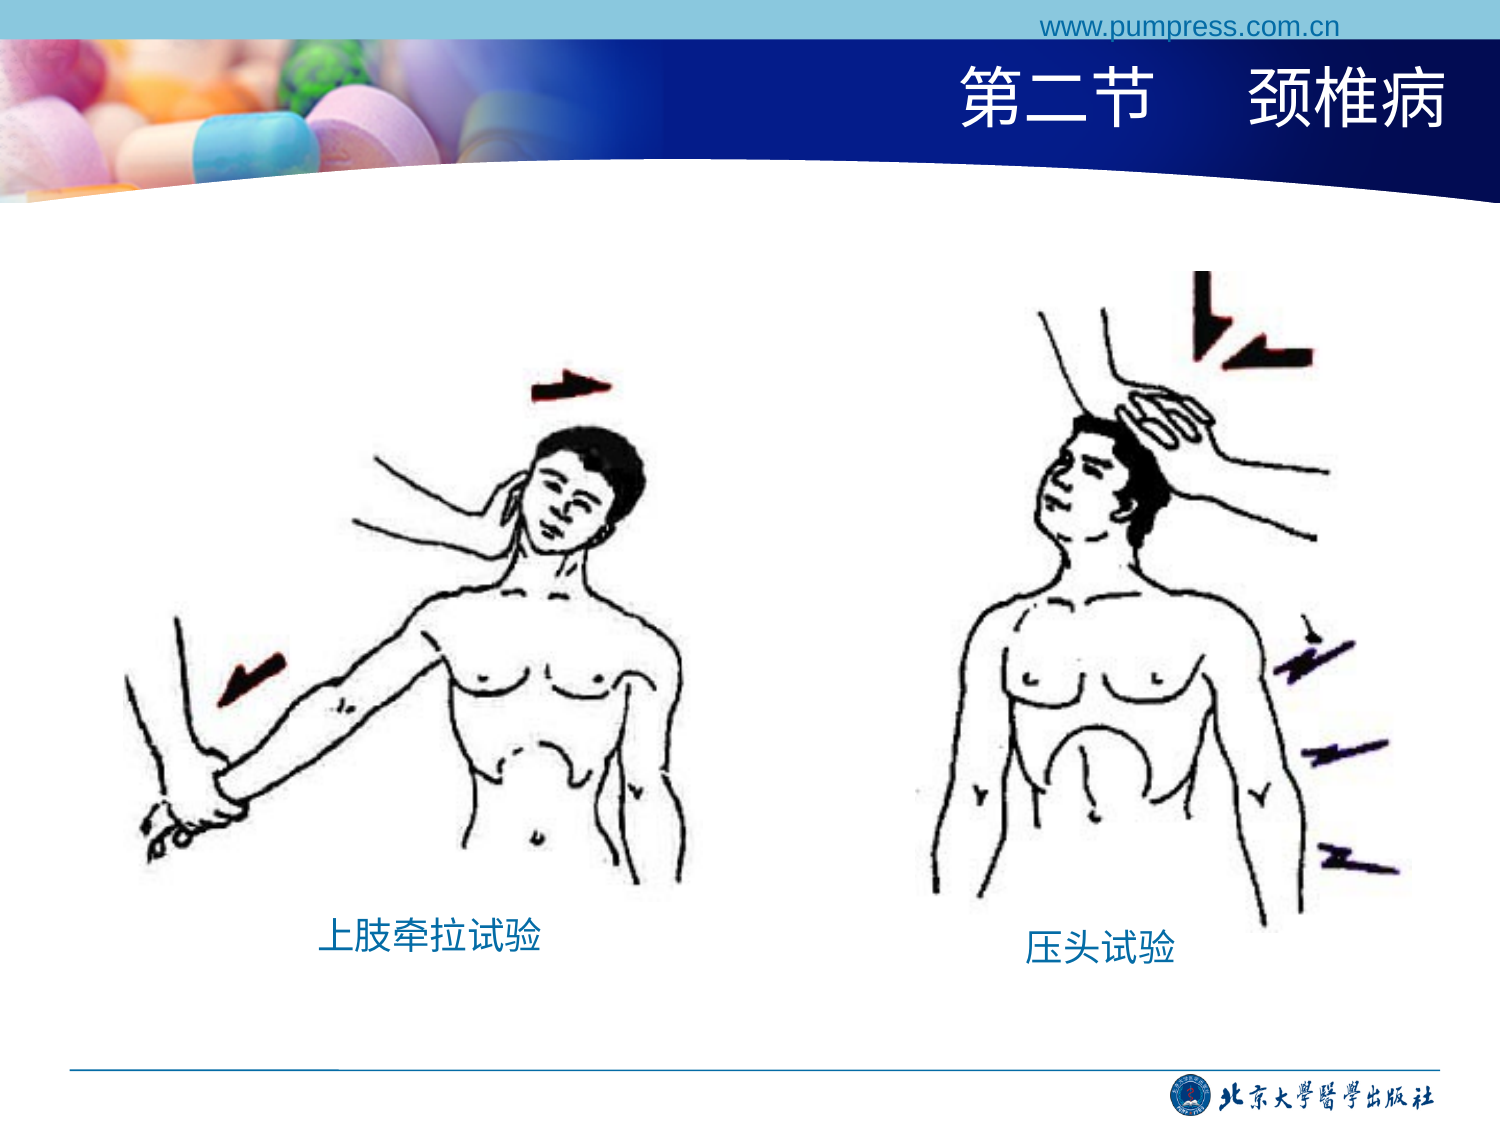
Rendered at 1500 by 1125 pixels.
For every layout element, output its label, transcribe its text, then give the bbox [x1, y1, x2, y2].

picture [0, 40, 1500, 203]
picture [915, 271, 1412, 934]
title 第二节 颈椎病 [137, 49, 1463, 143]
picture [1170, 1074, 1436, 1118]
text_box 上肢牵拉试验 [302, 910, 558, 965]
text_box 压头试验 [1010, 942, 1191, 977]
picture [123, 302, 703, 903]
slide_number www.pumpress.com.cn [1025, 0, 1463, 38]
